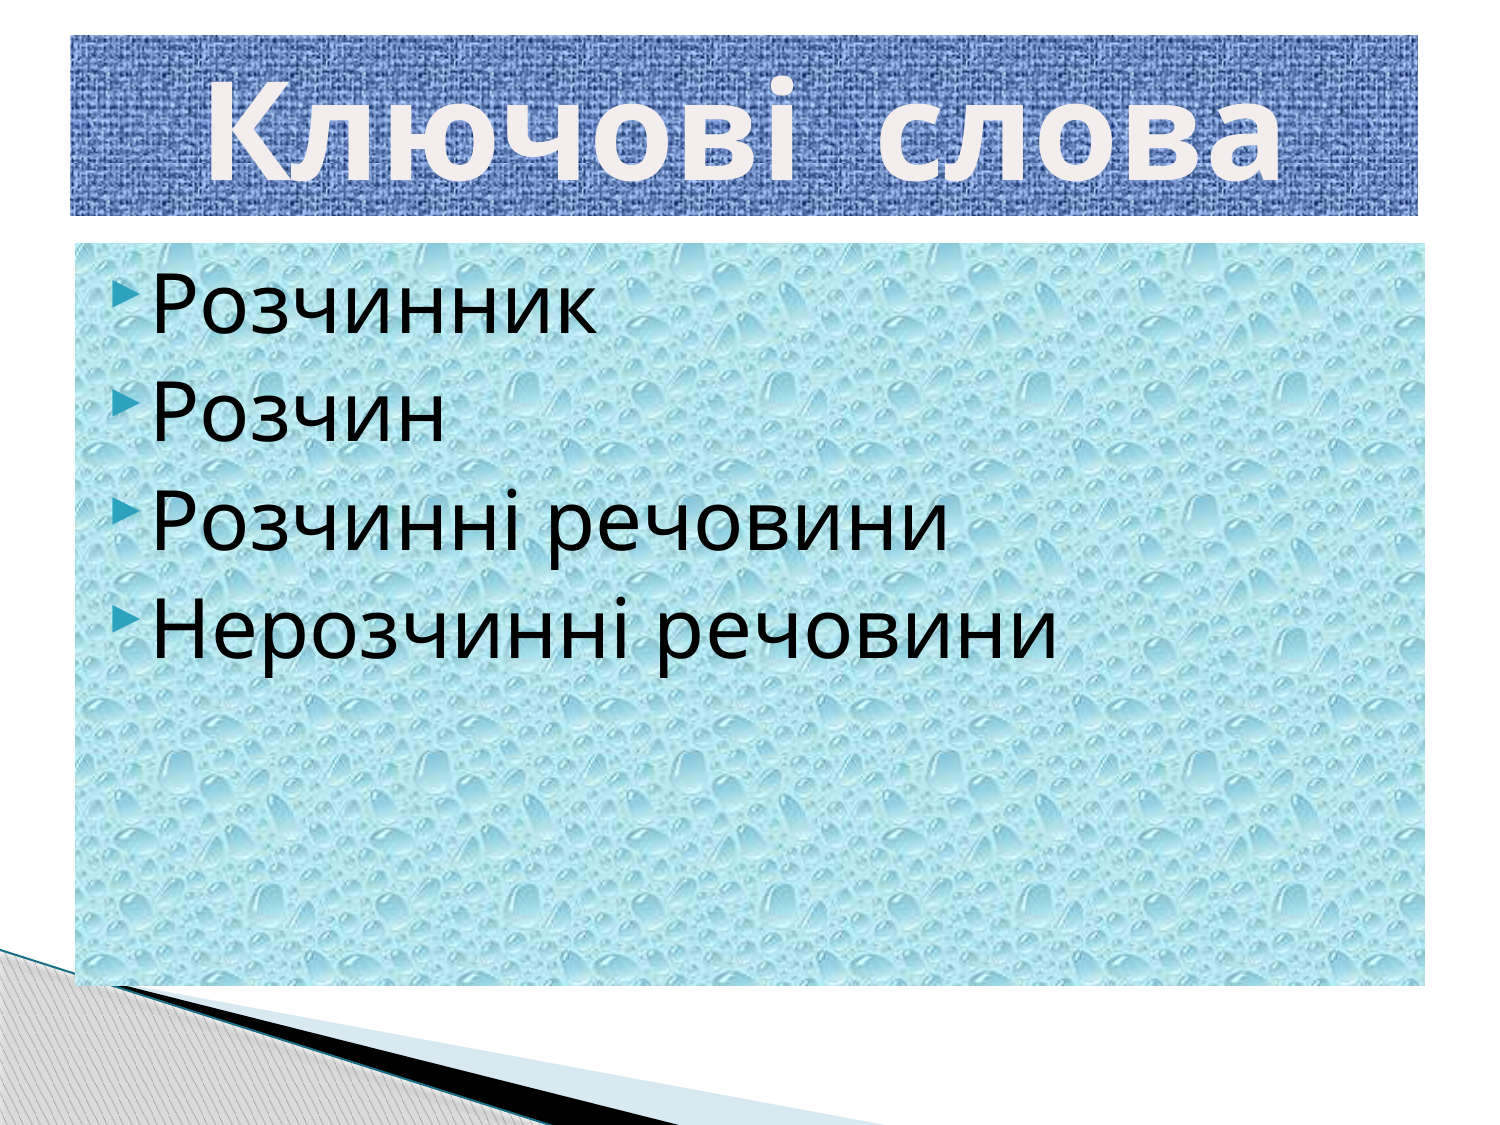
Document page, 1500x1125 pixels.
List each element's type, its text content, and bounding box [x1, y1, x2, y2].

list Розчинник Розчин Розчинні речовини Нерозчинні речовини [75, 243, 1425, 986]
text_box Ключові слова [70, 35, 1418, 216]
